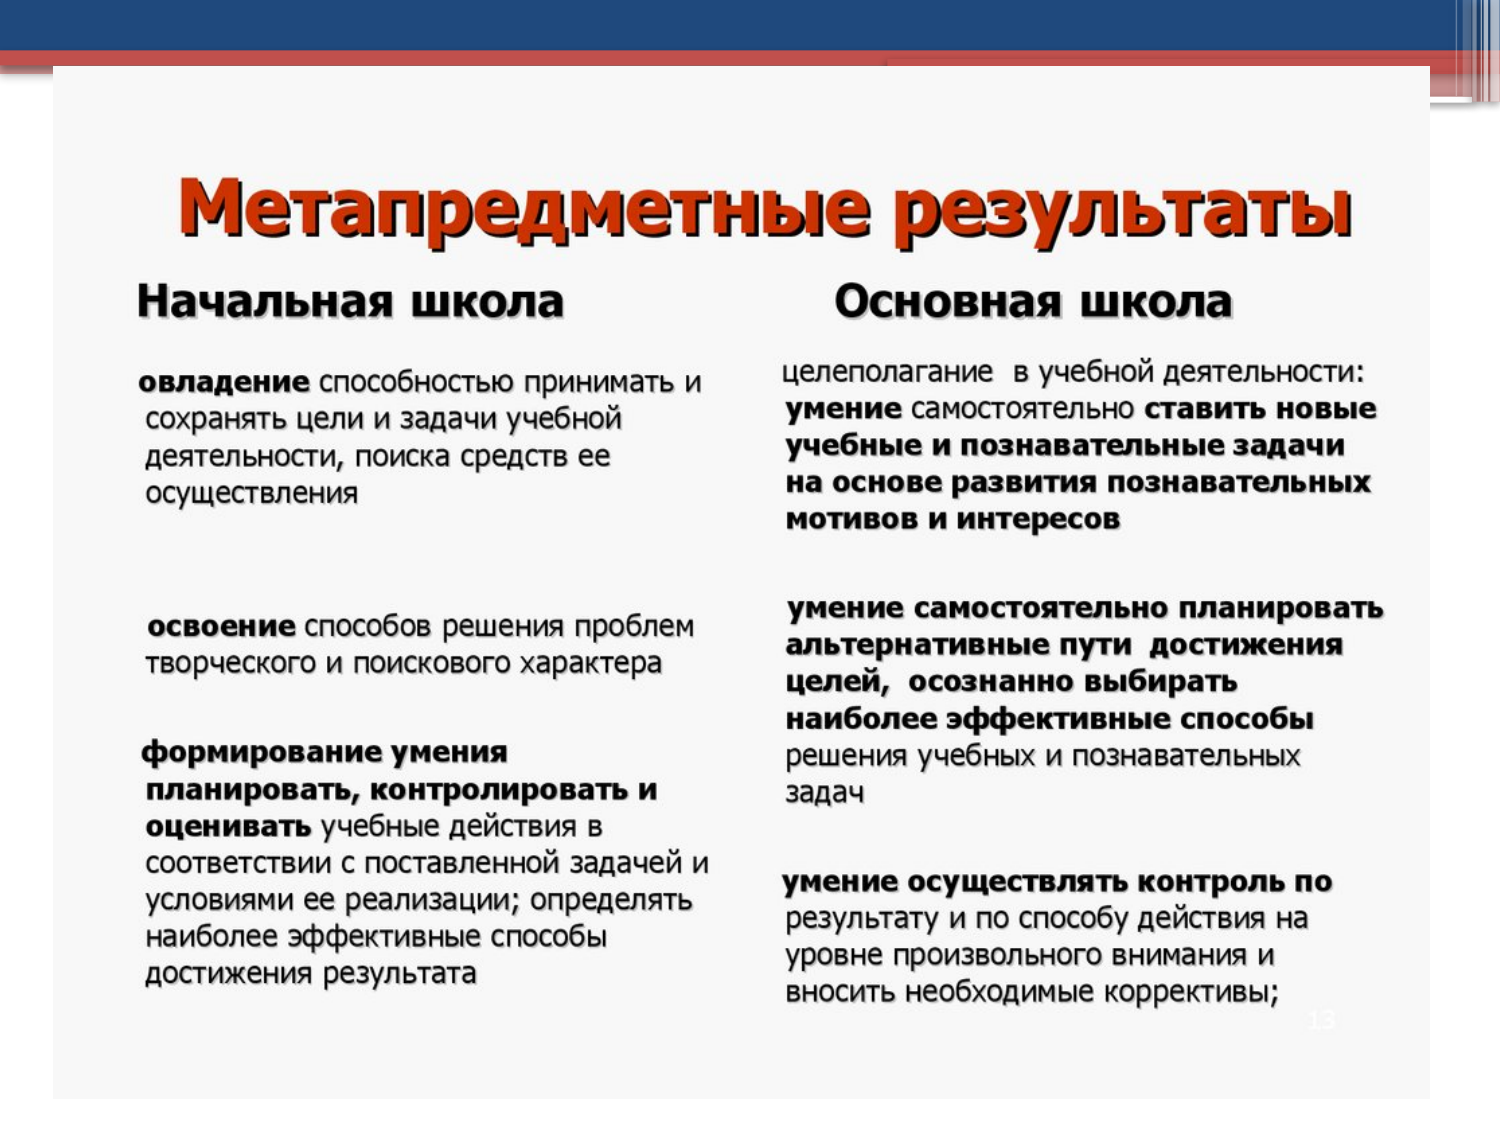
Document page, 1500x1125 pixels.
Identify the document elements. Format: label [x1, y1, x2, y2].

picture [52, 66, 1430, 1099]
